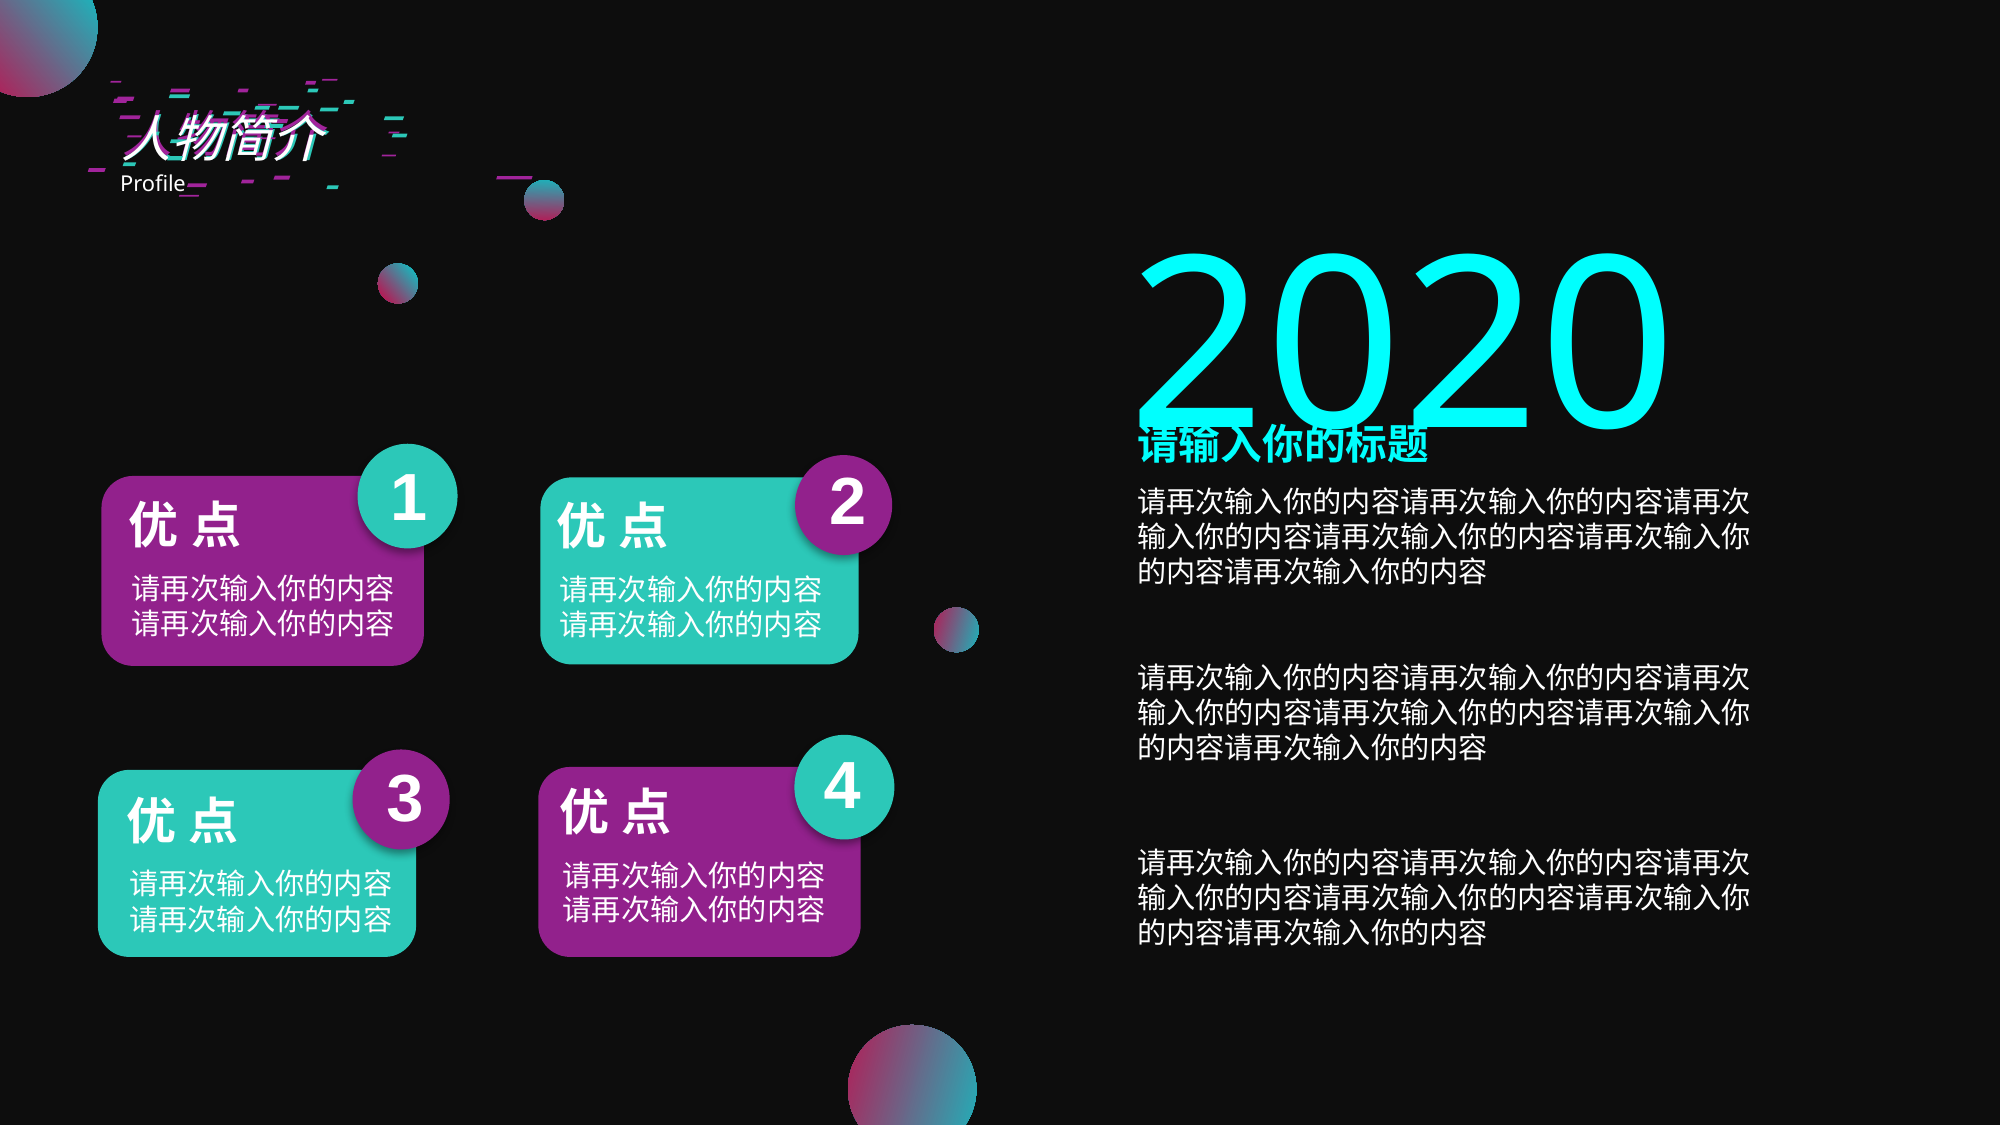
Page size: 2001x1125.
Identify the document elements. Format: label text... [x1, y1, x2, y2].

text_box Profile [105, 197, 382, 204]
text_box 请再次输入你的内容请再次输入你的内容请再次输入你的内容请再次输入你的内容请再次输入你的内容请再次输入你的内容 [1122, 651, 1794, 772]
text_box [494, 175, 535, 181]
text_box 2020 [1114, 181, 1692, 484]
text_box [376, 262, 419, 305]
text_box [523, 179, 566, 222]
text_box 请再次输入你的内容请再次输入你的内容请再次输入你的内容请再次输入你的内容请再次输入你的内容请再次输入你的内容 [1122, 475, 1794, 596]
text_box 请输入你的标题 [1122, 410, 1481, 475]
text_box [933, 606, 980, 654]
text_box [847, 1023, 978, 1125]
text_box 请再次输入你的内容请再次输入你的内容请再次输入你的内容请再次输入你的内容请再次输入你的内容请再次输入你的内容 [1122, 836, 1794, 957]
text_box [97, 443, 895, 957]
text_box [0, 0, 99, 99]
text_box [87, 78, 408, 197]
